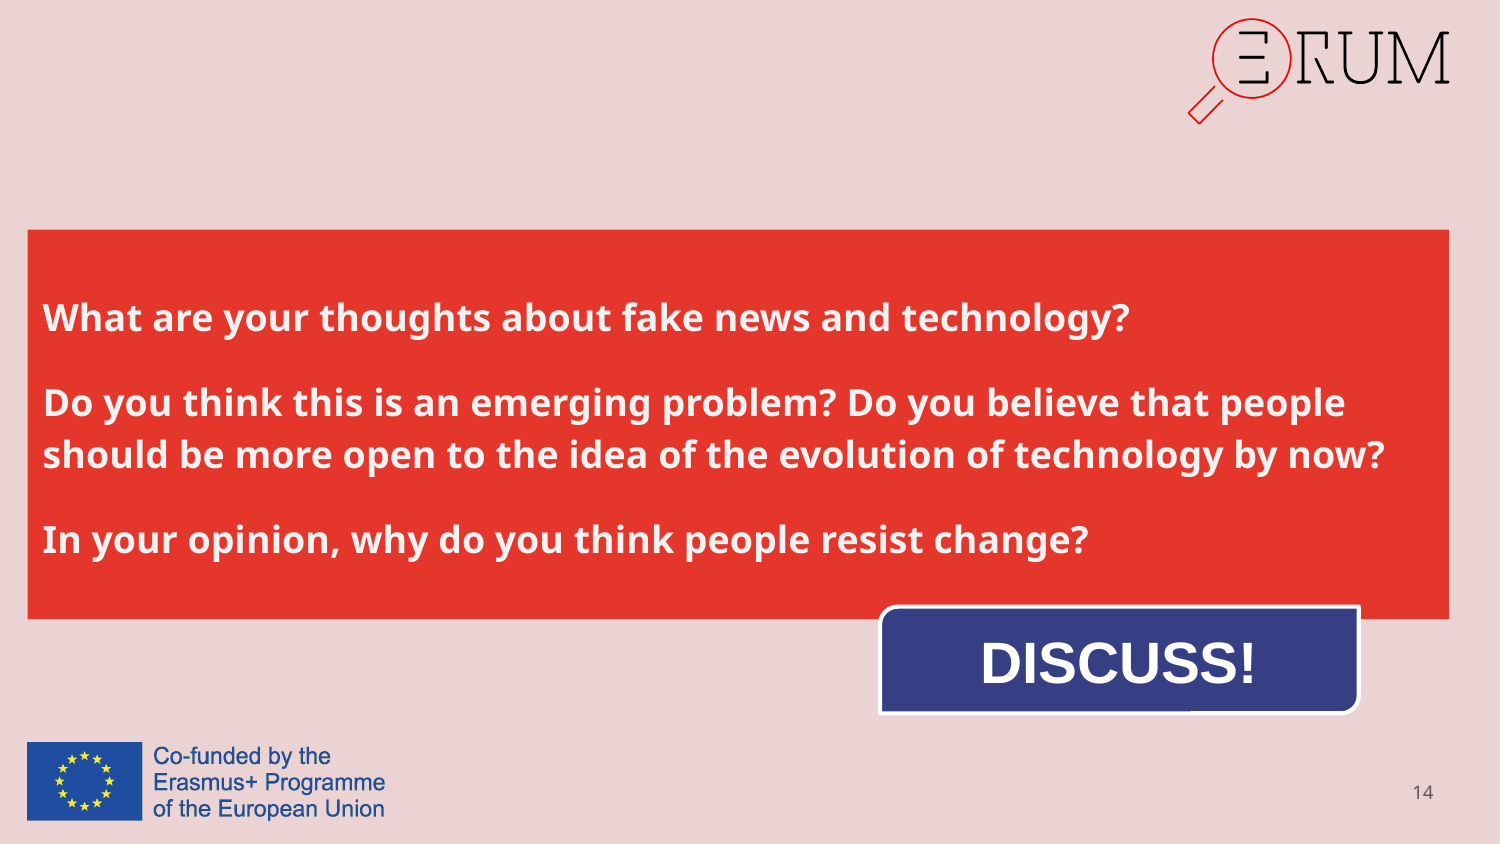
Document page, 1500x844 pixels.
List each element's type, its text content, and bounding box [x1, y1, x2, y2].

picture [1136, 0, 1500, 137]
picture [27, 742, 385, 821]
text_box What are your thoughts about fake news and technology? Do you think this is an emerging problem? Do you believe that people should be more open to the idea of the evolution of technology by now? In your opinion, why do you think people resist change? [27, 229, 1449, 620]
text_box DISCUSS! [879, 606, 1359, 714]
slide_number 14 [1358, 761, 1449, 826]
